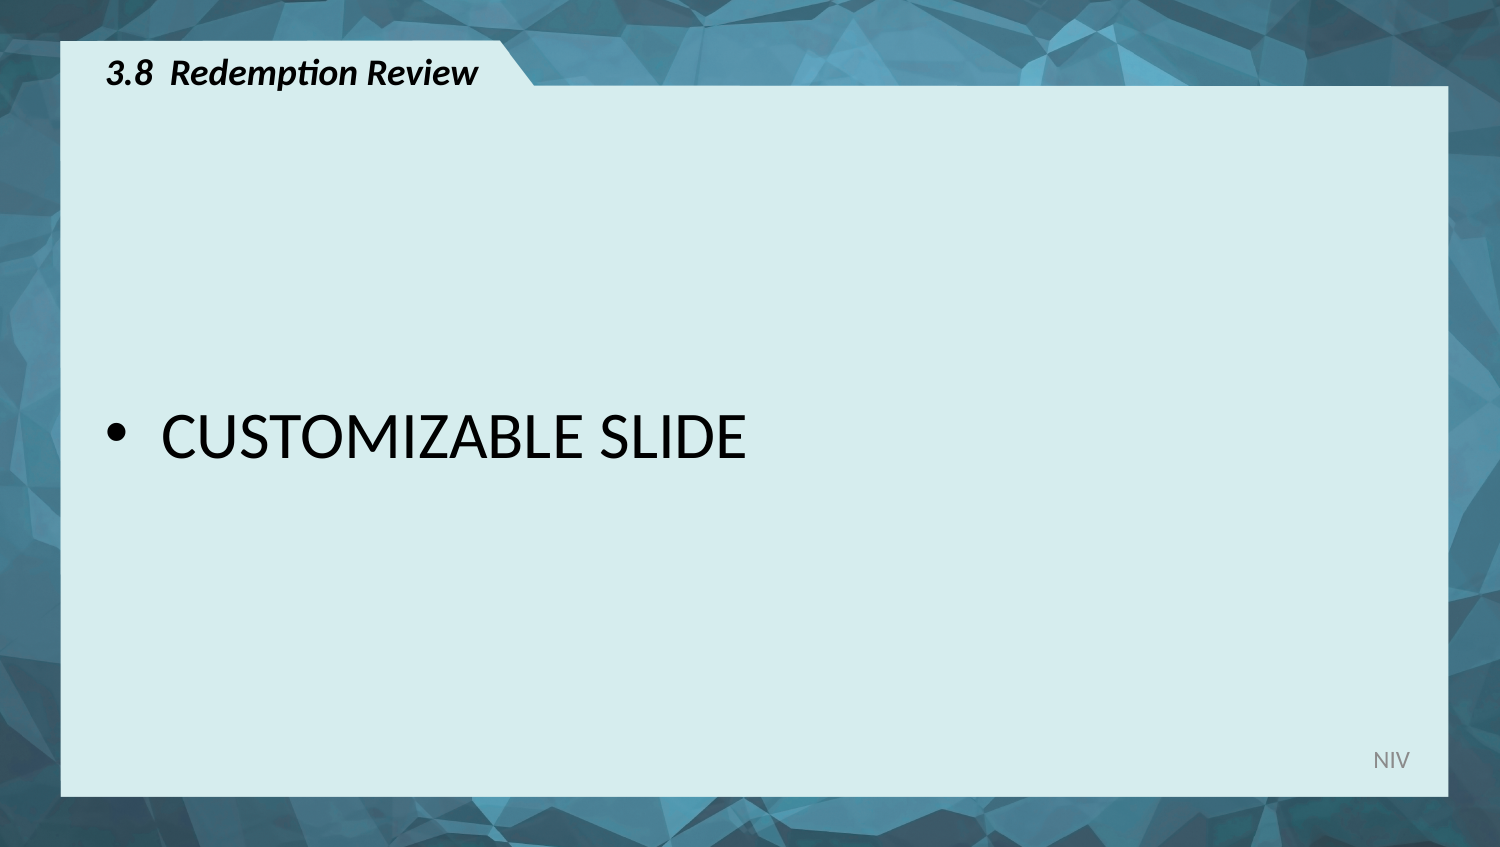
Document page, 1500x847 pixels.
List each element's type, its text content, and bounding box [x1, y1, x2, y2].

footer NIV [950, 736, 1425, 782]
picture [0, 0, 1500, 847]
list CUSTOMIZABLE SLIDE [89, 141, 1403, 722]
title 3.8 Redemption Review [89, 33, 1420, 108]
